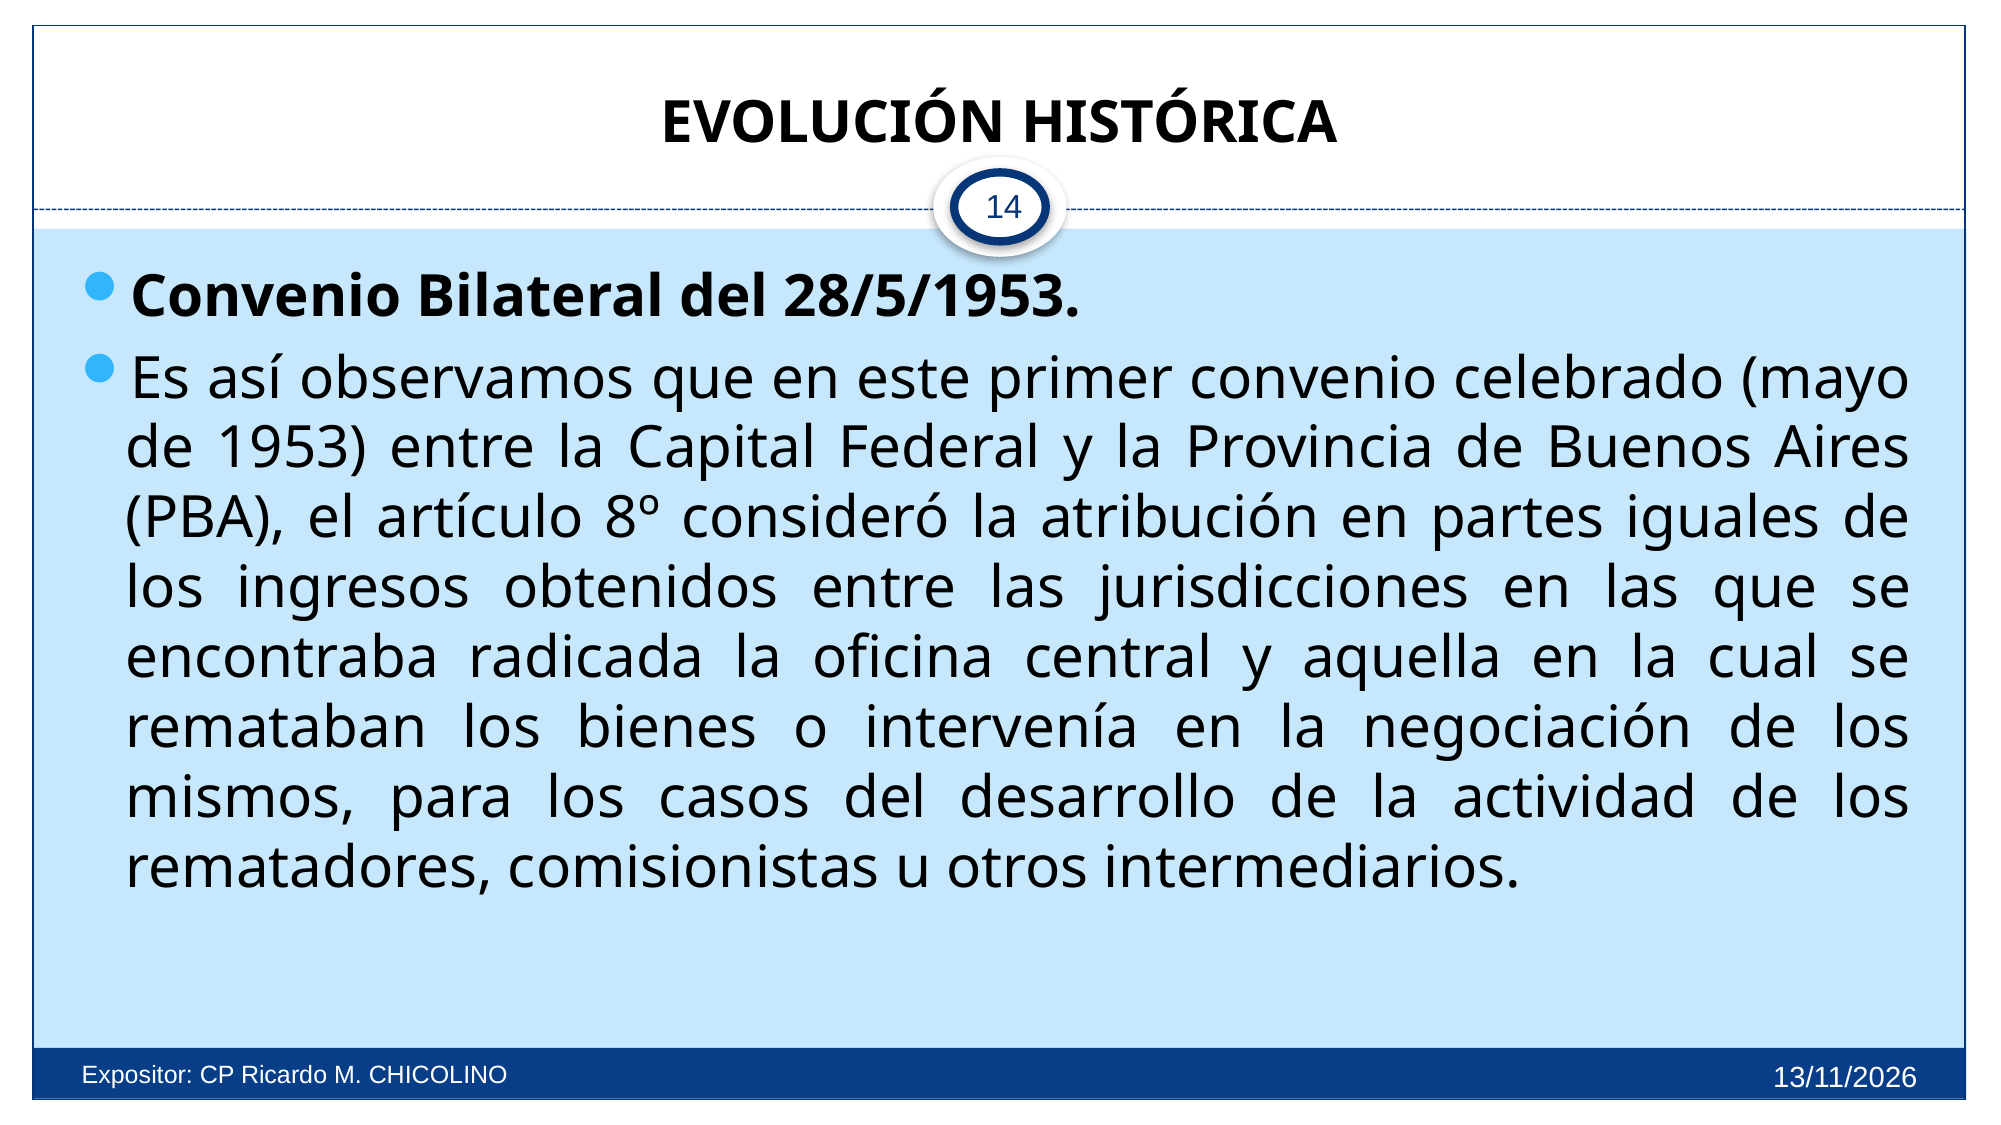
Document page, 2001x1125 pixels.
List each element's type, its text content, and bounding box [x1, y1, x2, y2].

list Convenio Bilateral del 28/5/1953. Es así observamos que en este primer convenio celebrado (mayo de 1953) entre la Capital Federal y la Provincia de Buenos Aires (PBA), el artículo 8º consideró la atribución en partes iguales de los ingresos obtenidos entre las jurisdicciones en las que se encontraba radicada la oficina central y aquella en la cual se remataban los bienes o intervenía en la negociación de los mismos, para los casos del desarrollo de la actividad de los rematadores, comisionistas u otros intermediarios. [66, 250, 1926, 1001]
footer Expositor: CP Ricardo M. CHICOLINO [66, 1051, 850, 1112]
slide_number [1266, 1050, 1933, 1111]
slide_number 14 [954, 168, 1055, 241]
title EVOLUCIÓN HISTÓRICA [65, 37, 1933, 162]
